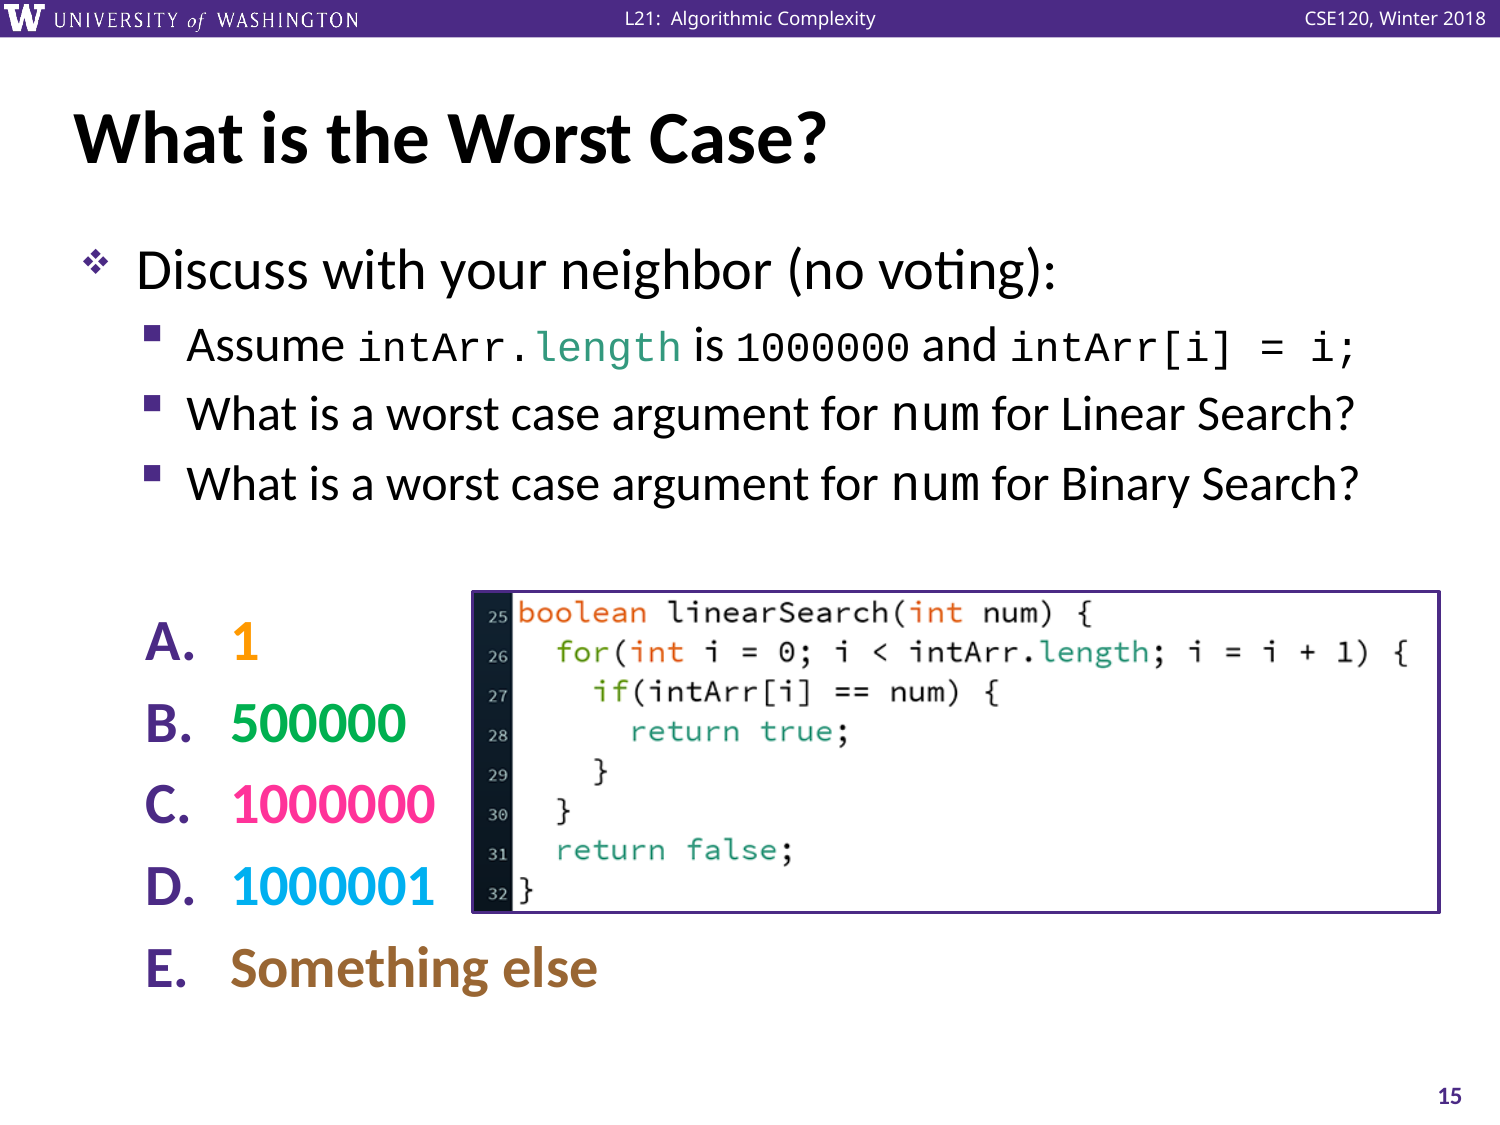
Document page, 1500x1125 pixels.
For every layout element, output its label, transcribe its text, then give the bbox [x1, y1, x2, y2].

list Discuss with your neighbor (no voting): Assume intArr.length is 1000000 and intArr[i] = i; What is a worst case argument for num for Linear Search? What is a worst case argument for num for Binary Search? 1 500000 1000000 1000001 Something else [64, 223, 1438, 1040]
slide_number 15 [1400, 1065, 1500, 1125]
picture [473, 593, 1438, 912]
picture [4, 4, 358, 32]
title What is the Worst Case? [58, 71, 1438, 197]
